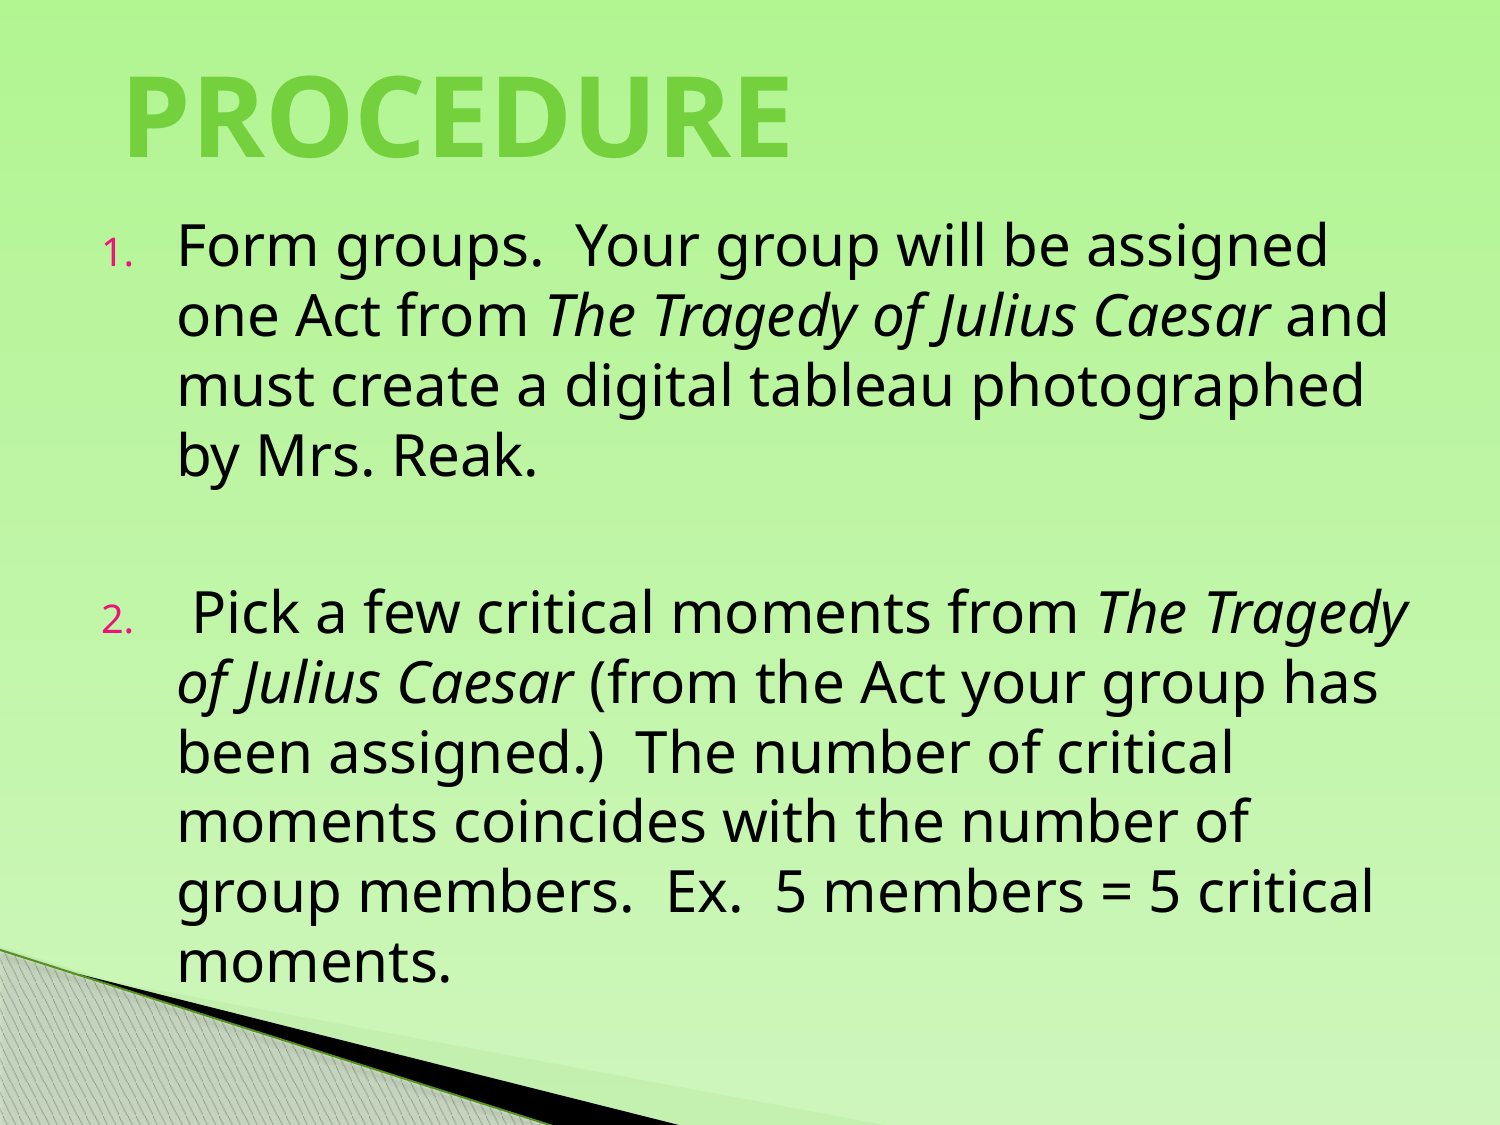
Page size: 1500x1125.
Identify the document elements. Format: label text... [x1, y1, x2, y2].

list Form groups. Your group will be assigned one Act from The Tragedy of Julius Caesar and must create a digital tableau photographed by Mrs. Reak. Pick a few critical moments from The Tragedy of Julius Caesar (from the Act your group has been assigned.) The number of critical moments coincides with the number of group members. Ex. 5 members = 5 critical moments. [75, 137, 1425, 1050]
text_box Procedure [105, 37, 811, 188]
